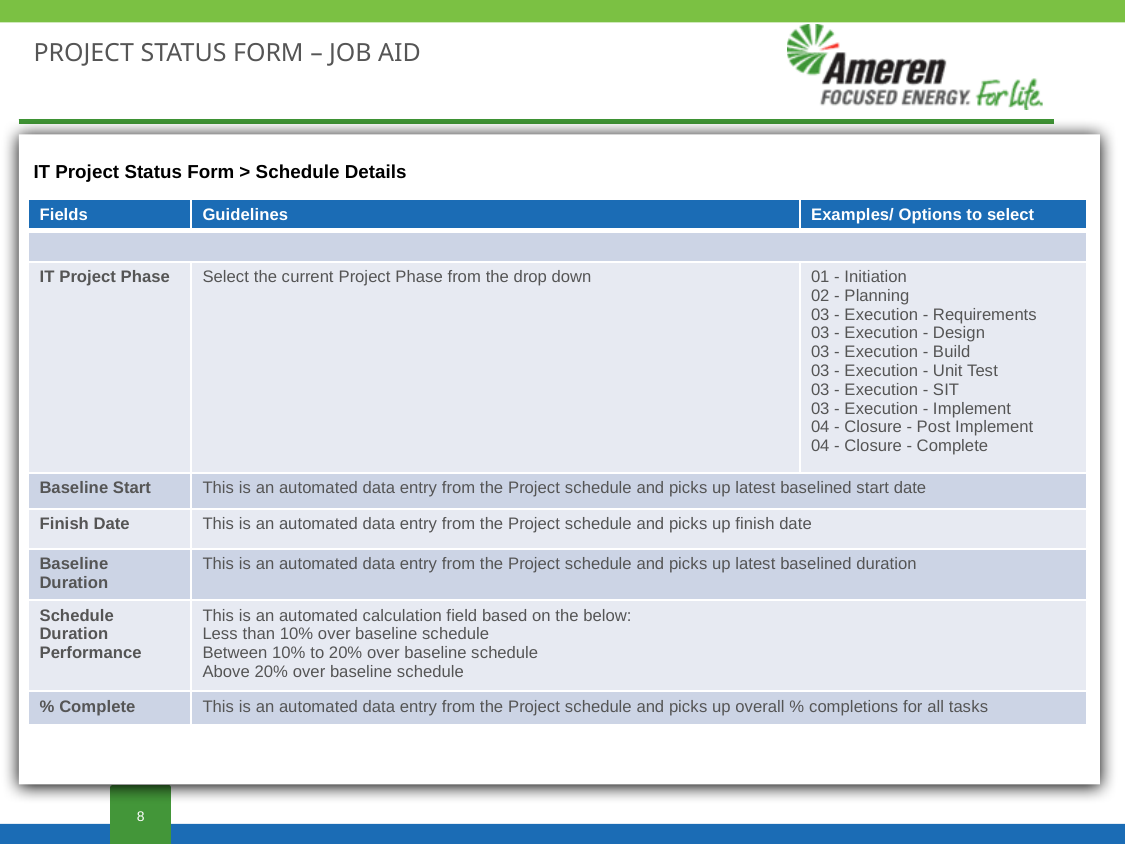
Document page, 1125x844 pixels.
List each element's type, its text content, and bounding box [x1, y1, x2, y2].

table_cell Finish Date [29, 510, 190, 548]
table_header Guidelines [192, 200, 799, 228]
table_cell This is an automated data entry from the Project schedule and picks up latest baselined start date [192, 474, 1086, 508]
table_header Fields [29, 200, 190, 228]
table_cell % Complete [29, 692, 190, 724]
table_cell Baseline Duration [29, 550, 190, 599]
table_cell [29, 233, 1086, 261]
text_box IT Project Status Form > Schedule Details [18, 152, 653, 190]
slide_number 8 [112, 802, 169, 844]
table_header Examples/ Options to select [801, 200, 1086, 228]
table_cell This is an automated data entry from the Project schedule and picks up latest baselined duration [192, 550, 1086, 599]
picture [787, 24, 1050, 110]
table_cell Select the current Project Phase from the drop down [192, 263, 799, 472]
table_cell This is an automated calculation field based on the below: Less than 10% over baseline schedule Between 10% to 20% over baseline schedule Above 20% over baseline schedule [192, 601, 1086, 690]
table_cell 01 - Initiation 02 - Planning 03 - Execution - Requirements 03 - Execution - Design 03 - Execution - Build 03 - Execution - Unit Test 03 - Execution - SIT 03 - Execution - Implement 04 - Closure - Post Implement 04 - Closure - Complete [801, 263, 1086, 472]
table_cell This is an automated data entry from the Project schedule and picks up finish date [192, 510, 1086, 548]
table_cell This is an automated data entry from the Project schedule and picks up overall % completions for all tasks [192, 692, 1086, 724]
table_cell IT Project Phase [29, 263, 190, 472]
table_cell Baseline Start [29, 474, 190, 508]
table_cell Schedule Duration Performance [29, 601, 190, 690]
text_box [18, 134, 1100, 785]
title PROJECT STATUS FORM – JOB AID [18, 28, 763, 101]
